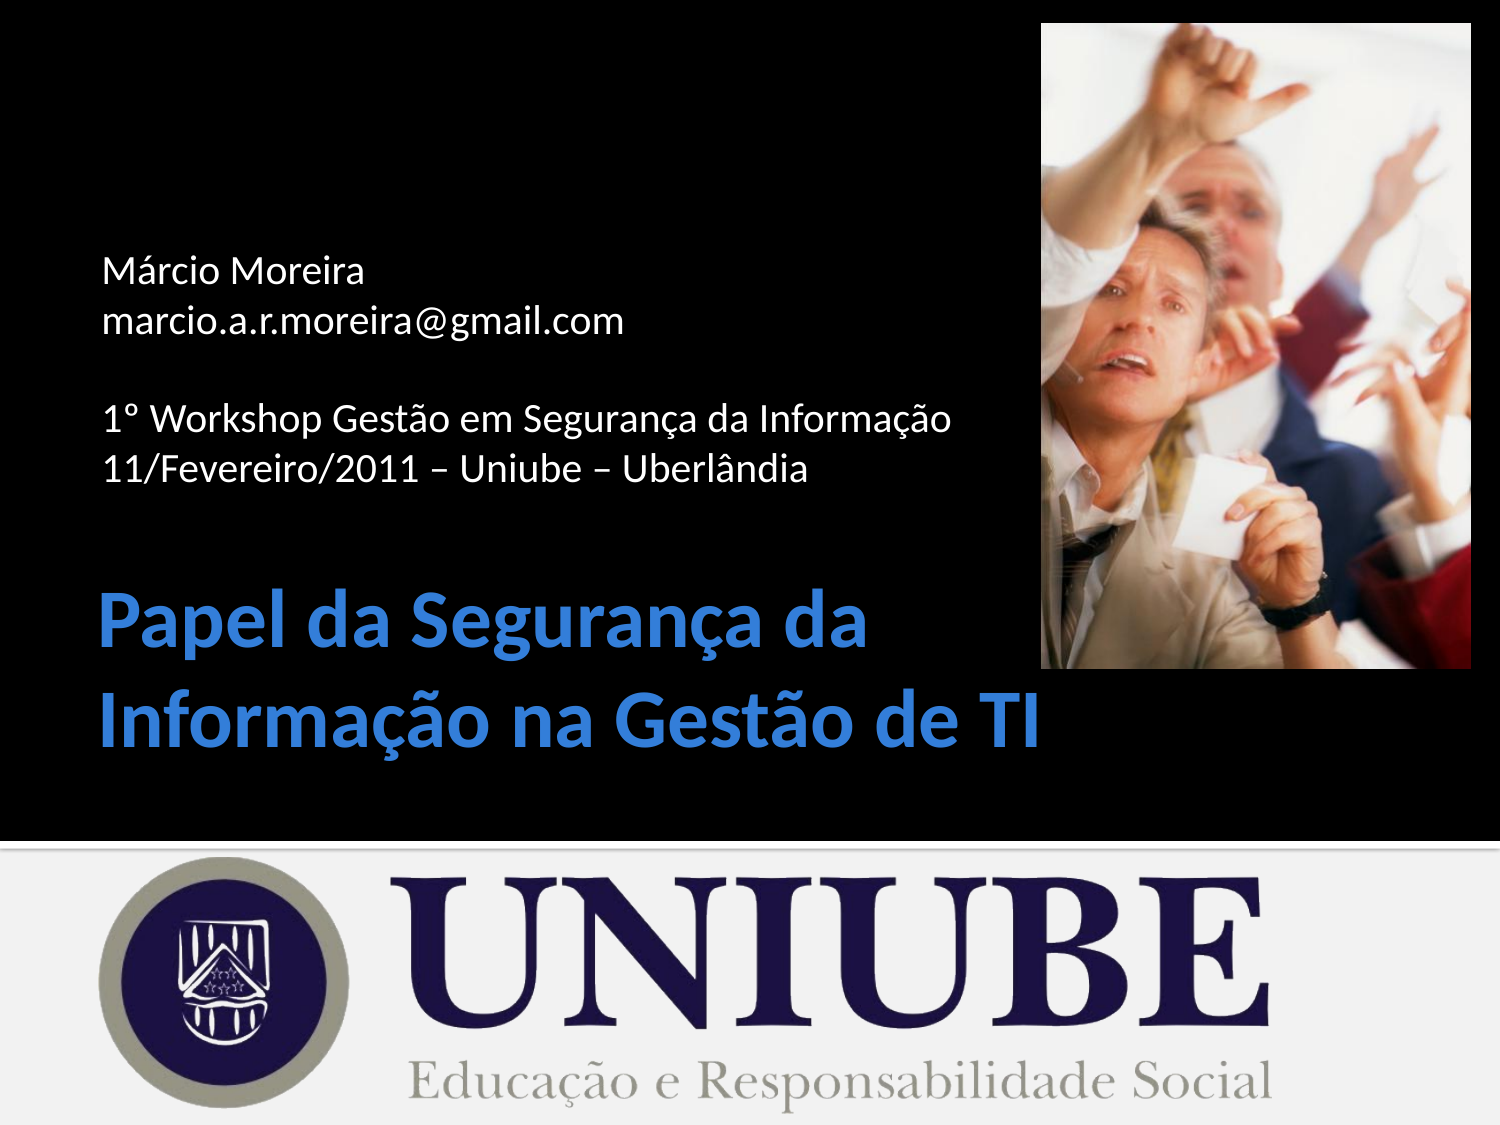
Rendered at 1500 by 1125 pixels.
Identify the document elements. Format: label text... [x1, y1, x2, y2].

title Papel da Segurança da Informação na Gestão de TI [82, 527, 1093, 802]
subtitle Márcio Moreira marcio.a.r.moreira@gmail.com 1º Workshop Gestão em Segurança da Informação 11/Fevereiro/2011 – Uniube – Uberlândia [82, 234, 963, 500]
picture [97, 857, 1272, 1114]
picture [1040, 23, 1471, 669]
